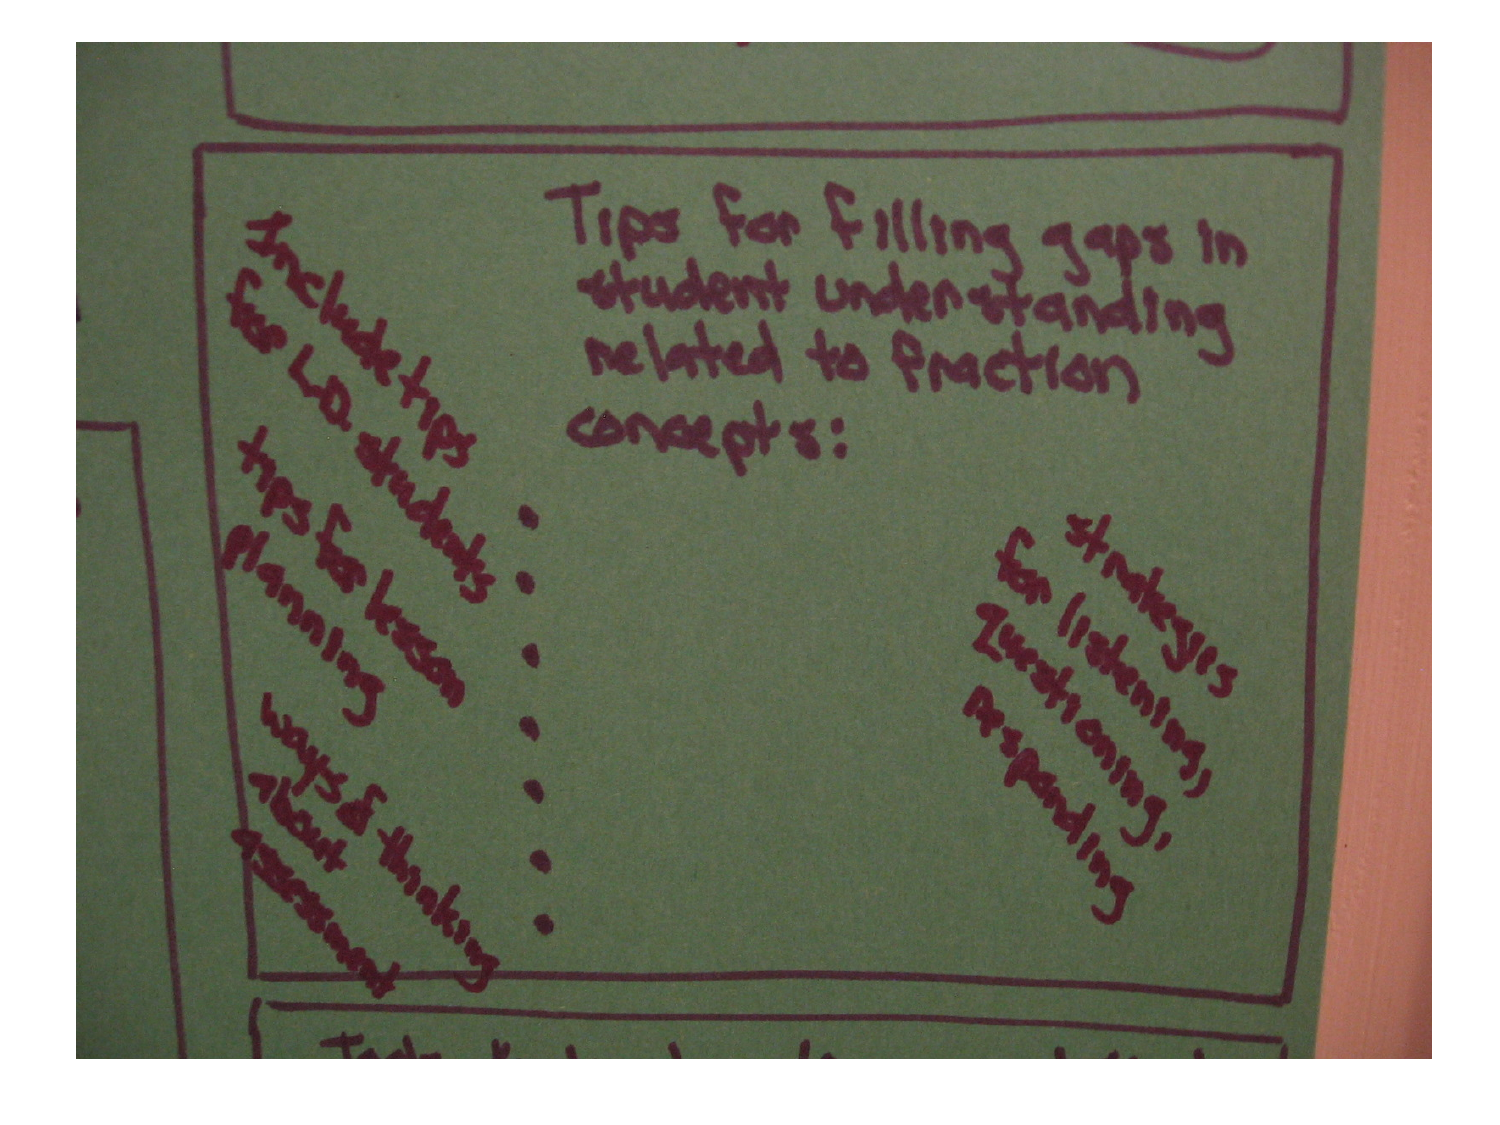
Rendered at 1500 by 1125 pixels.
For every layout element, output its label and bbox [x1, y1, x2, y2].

list [76, 42, 1432, 1059]
